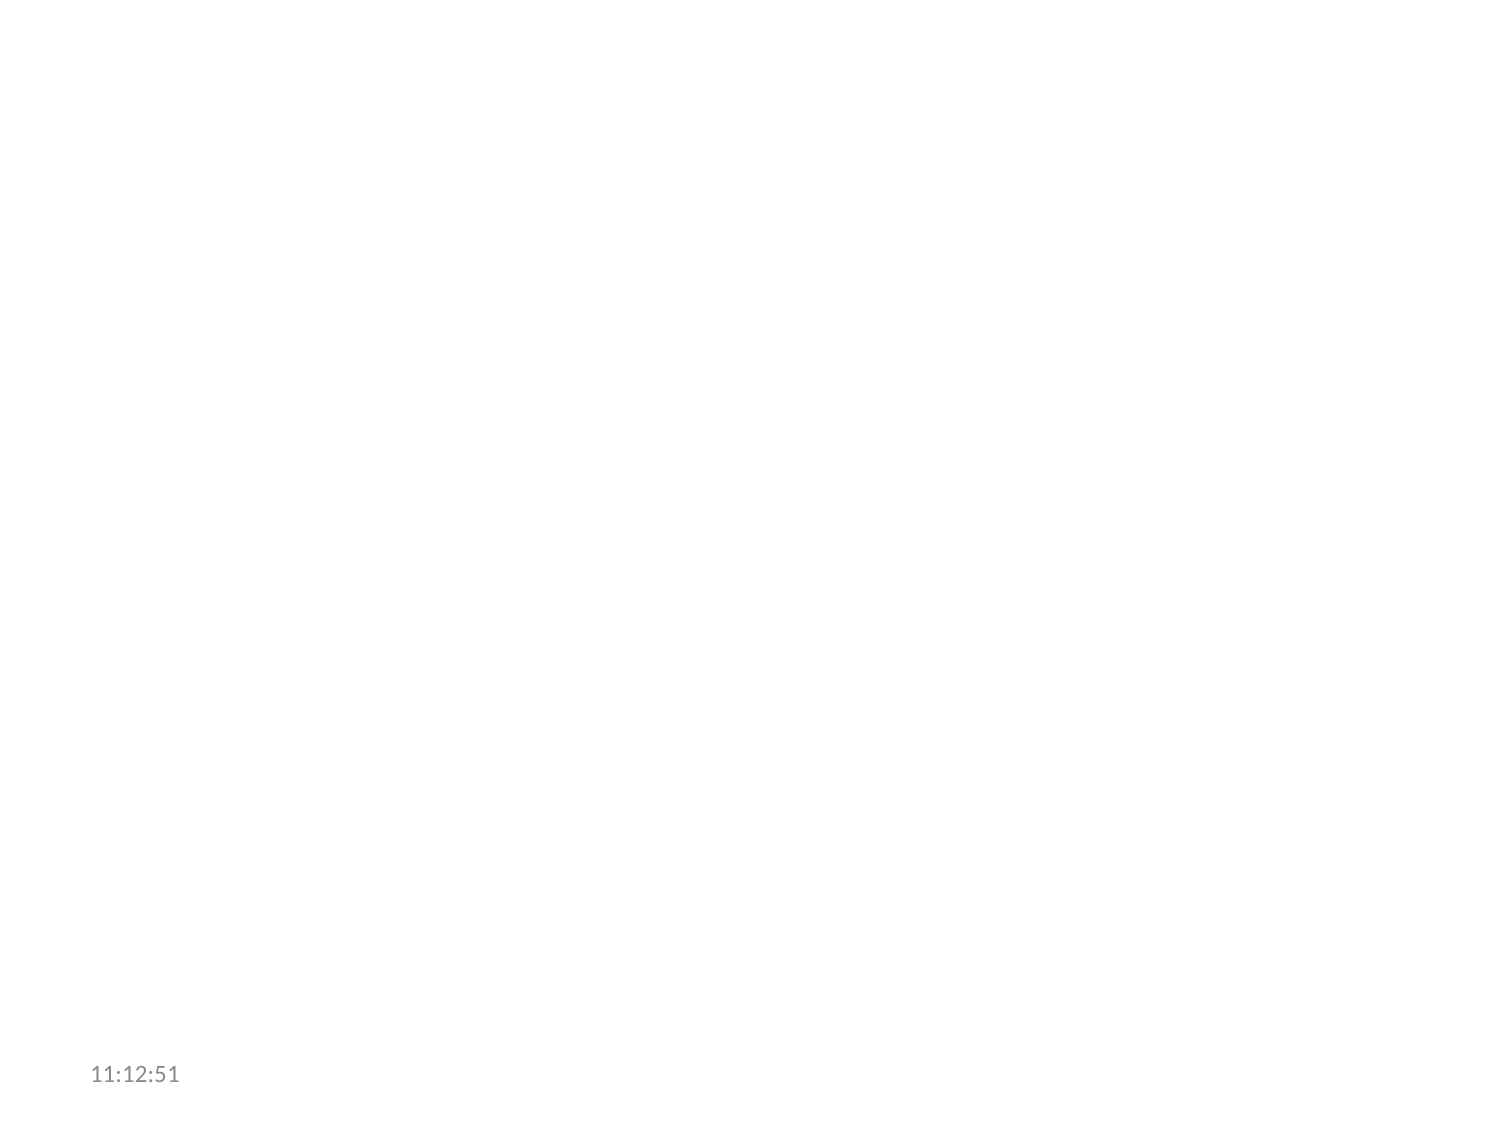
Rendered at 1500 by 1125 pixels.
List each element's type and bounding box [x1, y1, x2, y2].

slide_number [75, 1042, 425, 1103]
